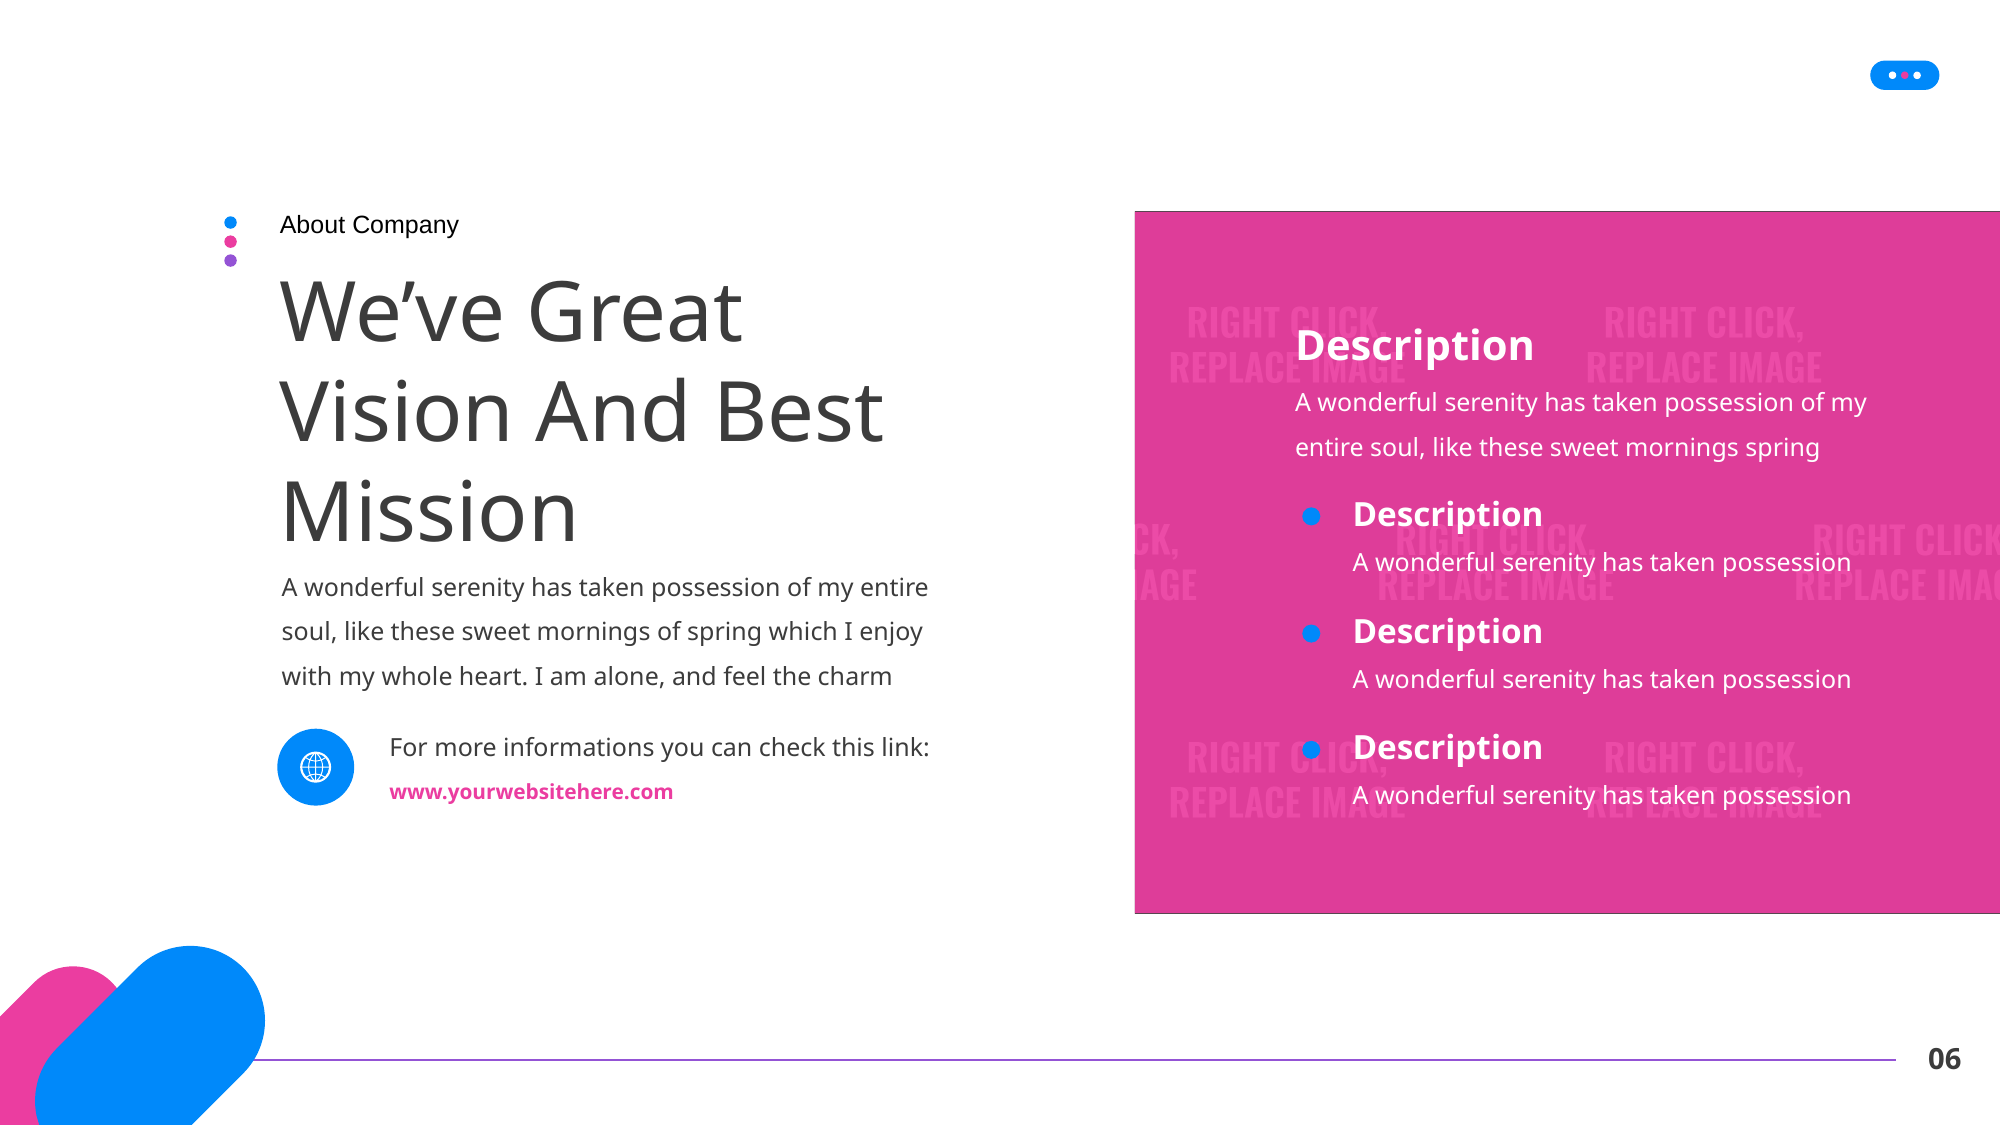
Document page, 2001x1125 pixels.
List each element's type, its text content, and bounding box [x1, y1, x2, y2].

subtitle About Company [265, 200, 861, 246]
text_box [276, 727, 356, 807]
text_box www.yourwebsitehere.com [374, 770, 704, 811]
slide_number 06 [1883, 1034, 1977, 1086]
picture [1134, 211, 2000, 914]
text_box A wonderful serenity has taken possession of my entire soul, like these sweet mornings of spring which I enjoy with my whole heart. I am alone, and feel the charm [266, 567, 949, 698]
text_box [300, 751, 332, 783]
title We’ve Great Vision And Best Mission [265, 248, 971, 567]
text_box For more informations you can check this link: [374, 723, 989, 769]
